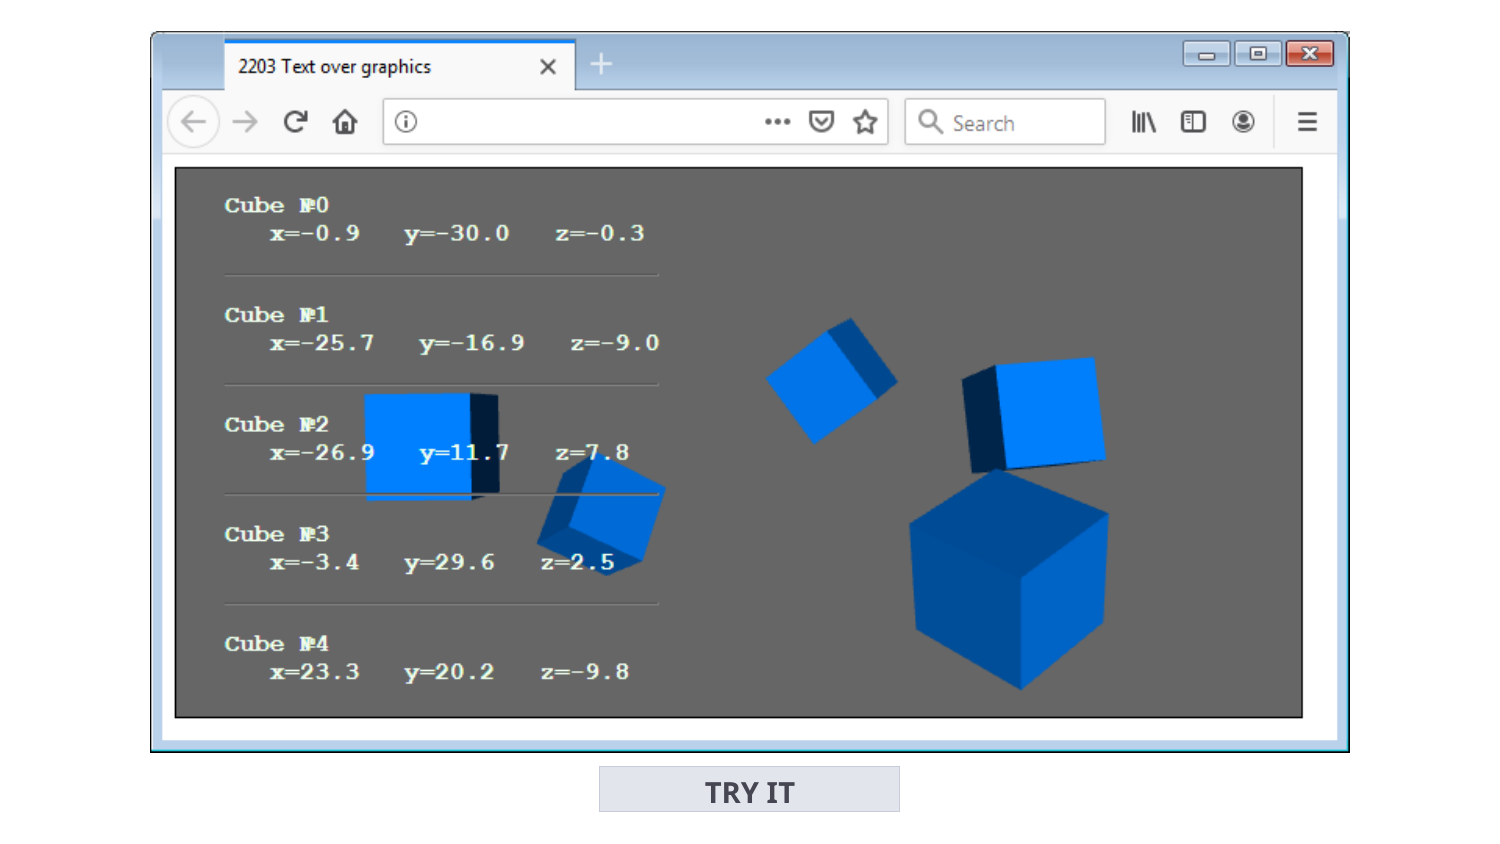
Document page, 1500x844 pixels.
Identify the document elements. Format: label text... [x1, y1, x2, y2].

picture [149, 31, 1351, 753]
text_box TRY IT [599, 766, 900, 812]
